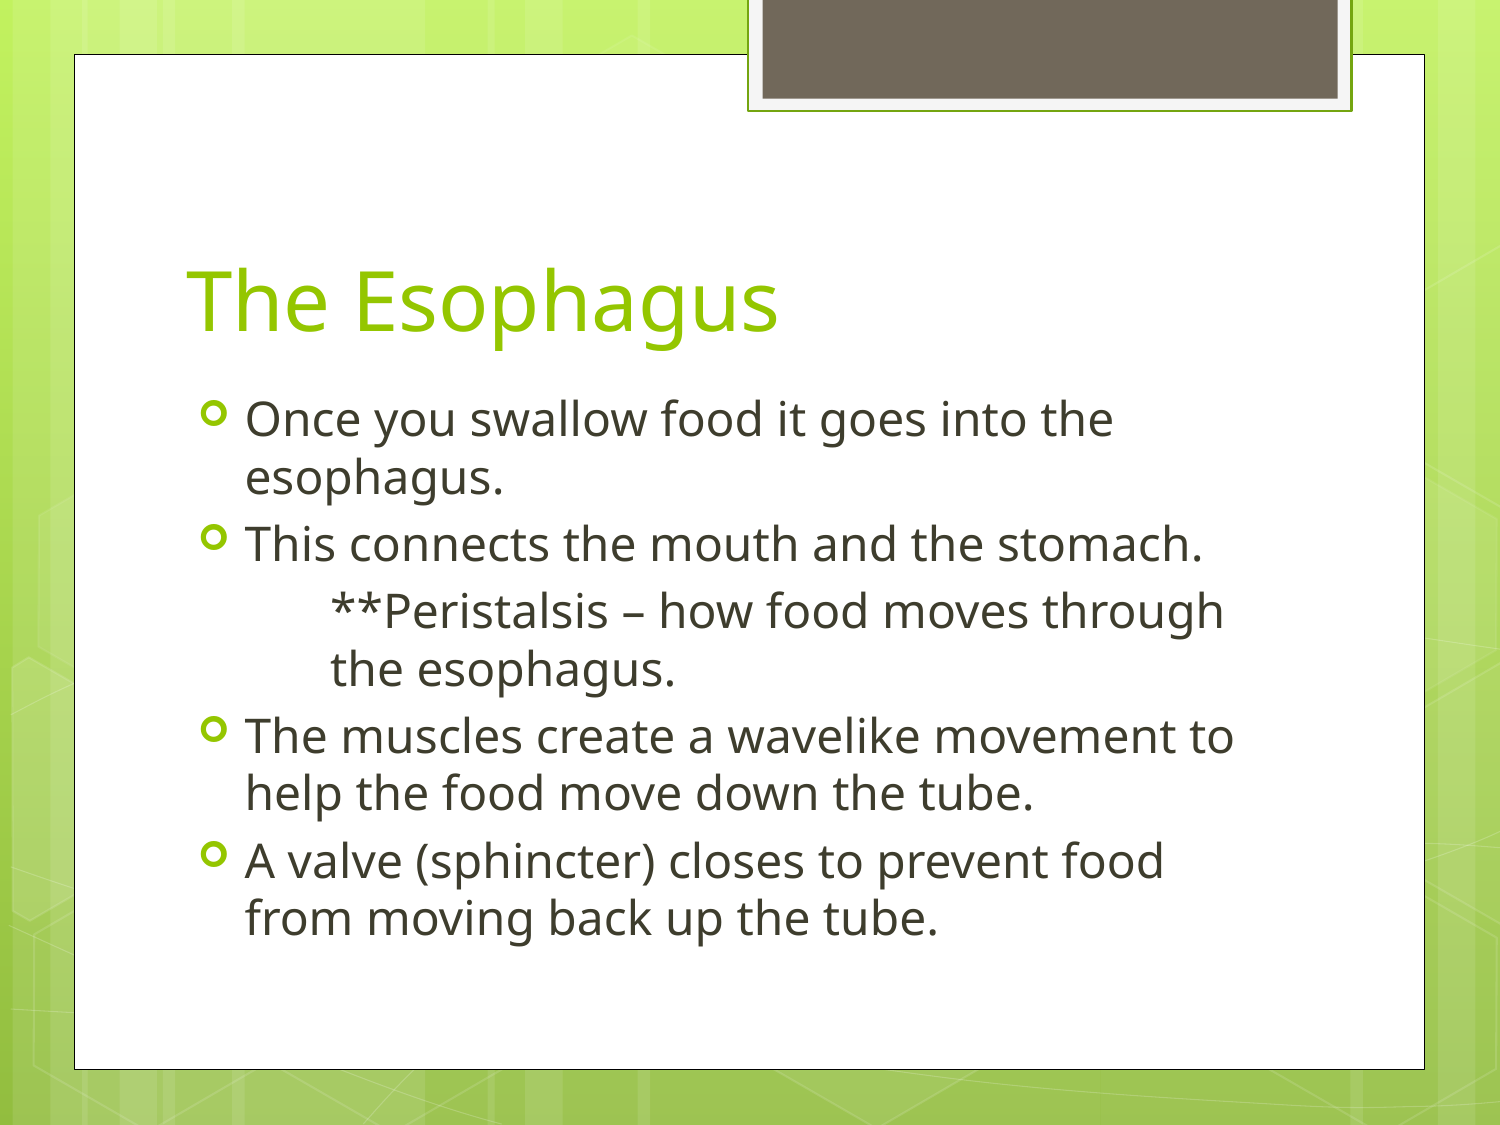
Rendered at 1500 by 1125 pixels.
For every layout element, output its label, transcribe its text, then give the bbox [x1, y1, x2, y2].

list Once you swallow food it goes into the esophagus. This connects the mouth and the stomach. **Peristalsis – how food moves through the esophagus. The muscles create a wavelike movement to help the food move down the tube. A valve (sphincter) closes to prevent food from moving back up the tube. [171, 381, 1283, 957]
title The Esophagus [171, 168, 1324, 357]
